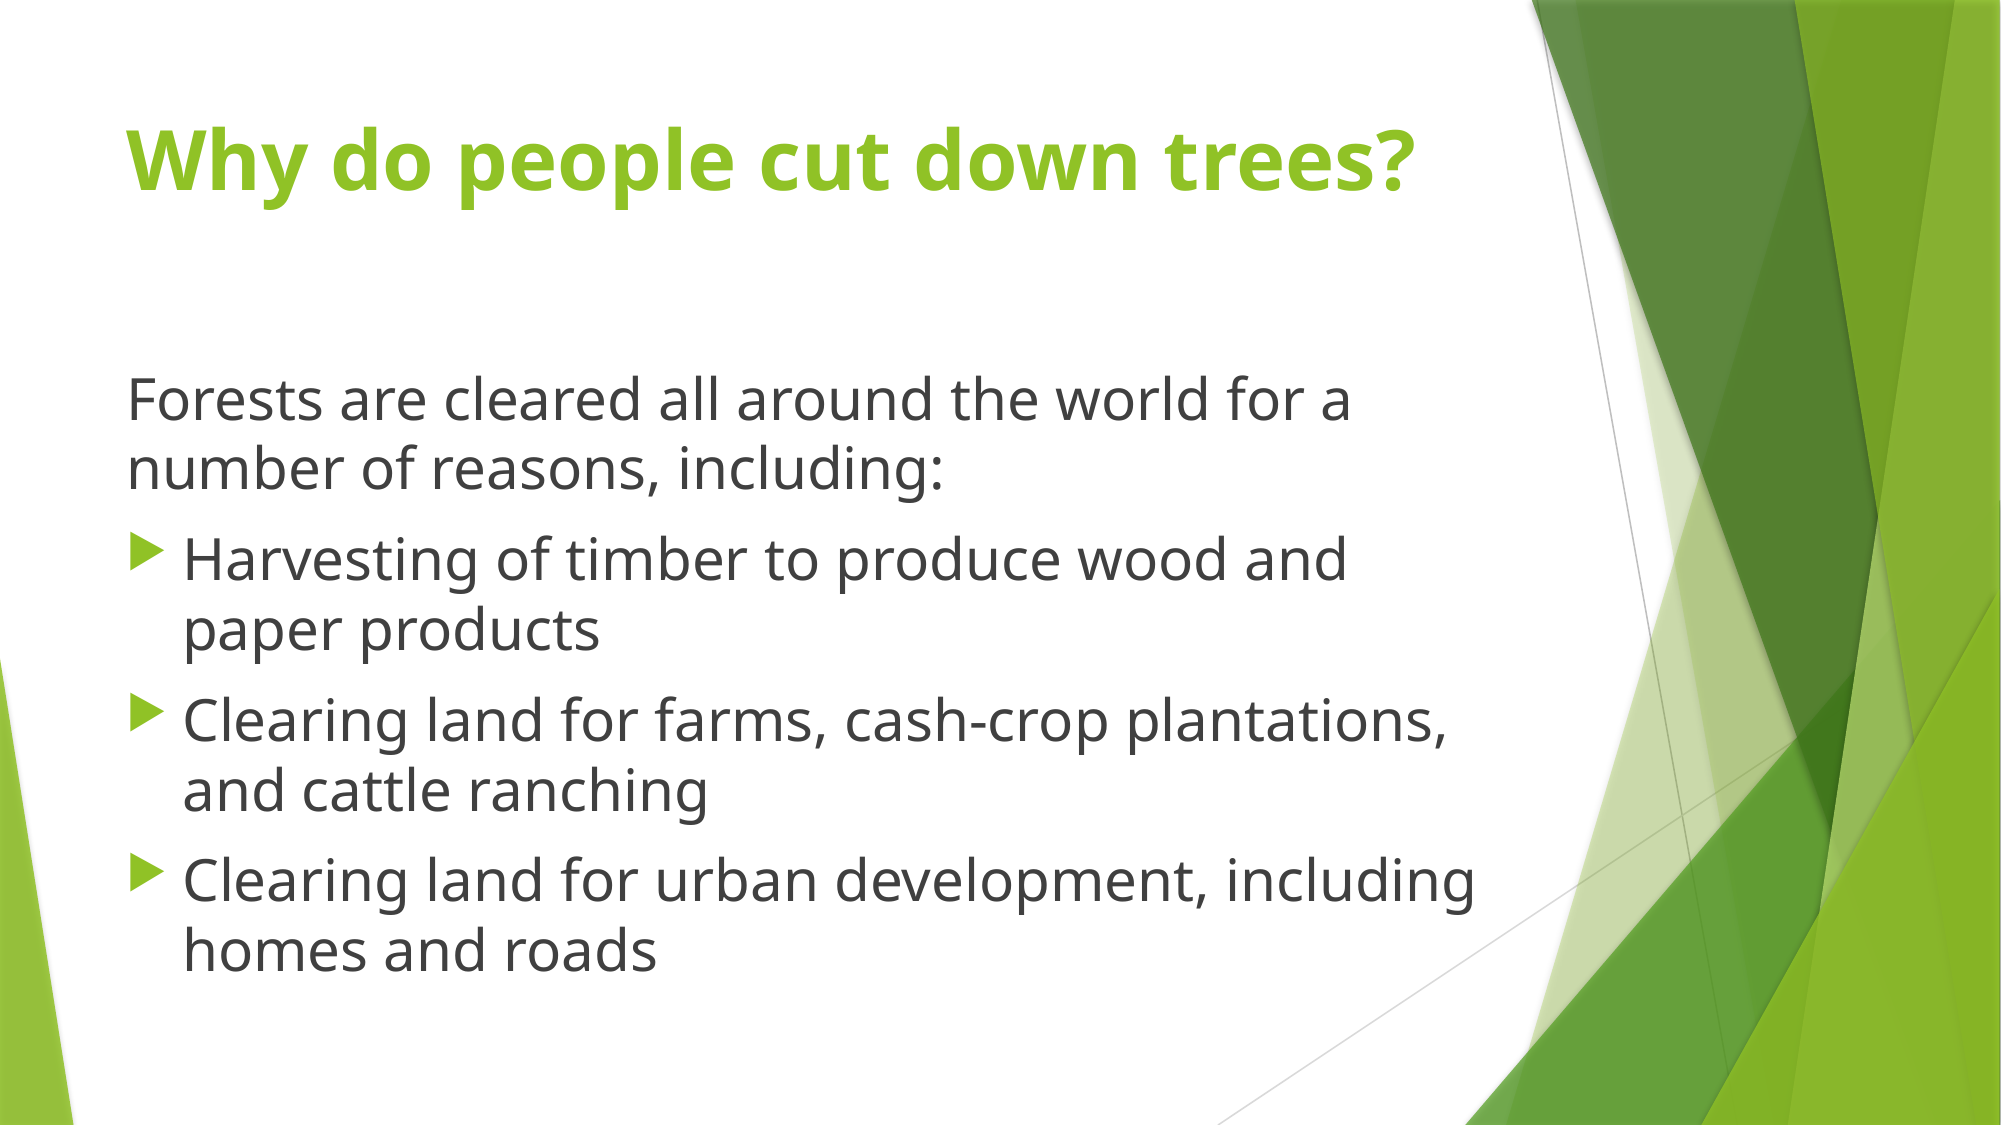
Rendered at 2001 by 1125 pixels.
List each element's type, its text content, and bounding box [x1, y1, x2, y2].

title Why do people cut down trees? [111, 99, 1522, 317]
list Forests are cleared all around the world for a number of reasons, including: Harvesting of timber to produce wood and paper products Clearing land for farms, cash-crop plantations, and cattle ranching Clearing land for urban development, including homes and roads [111, 354, 1522, 992]
